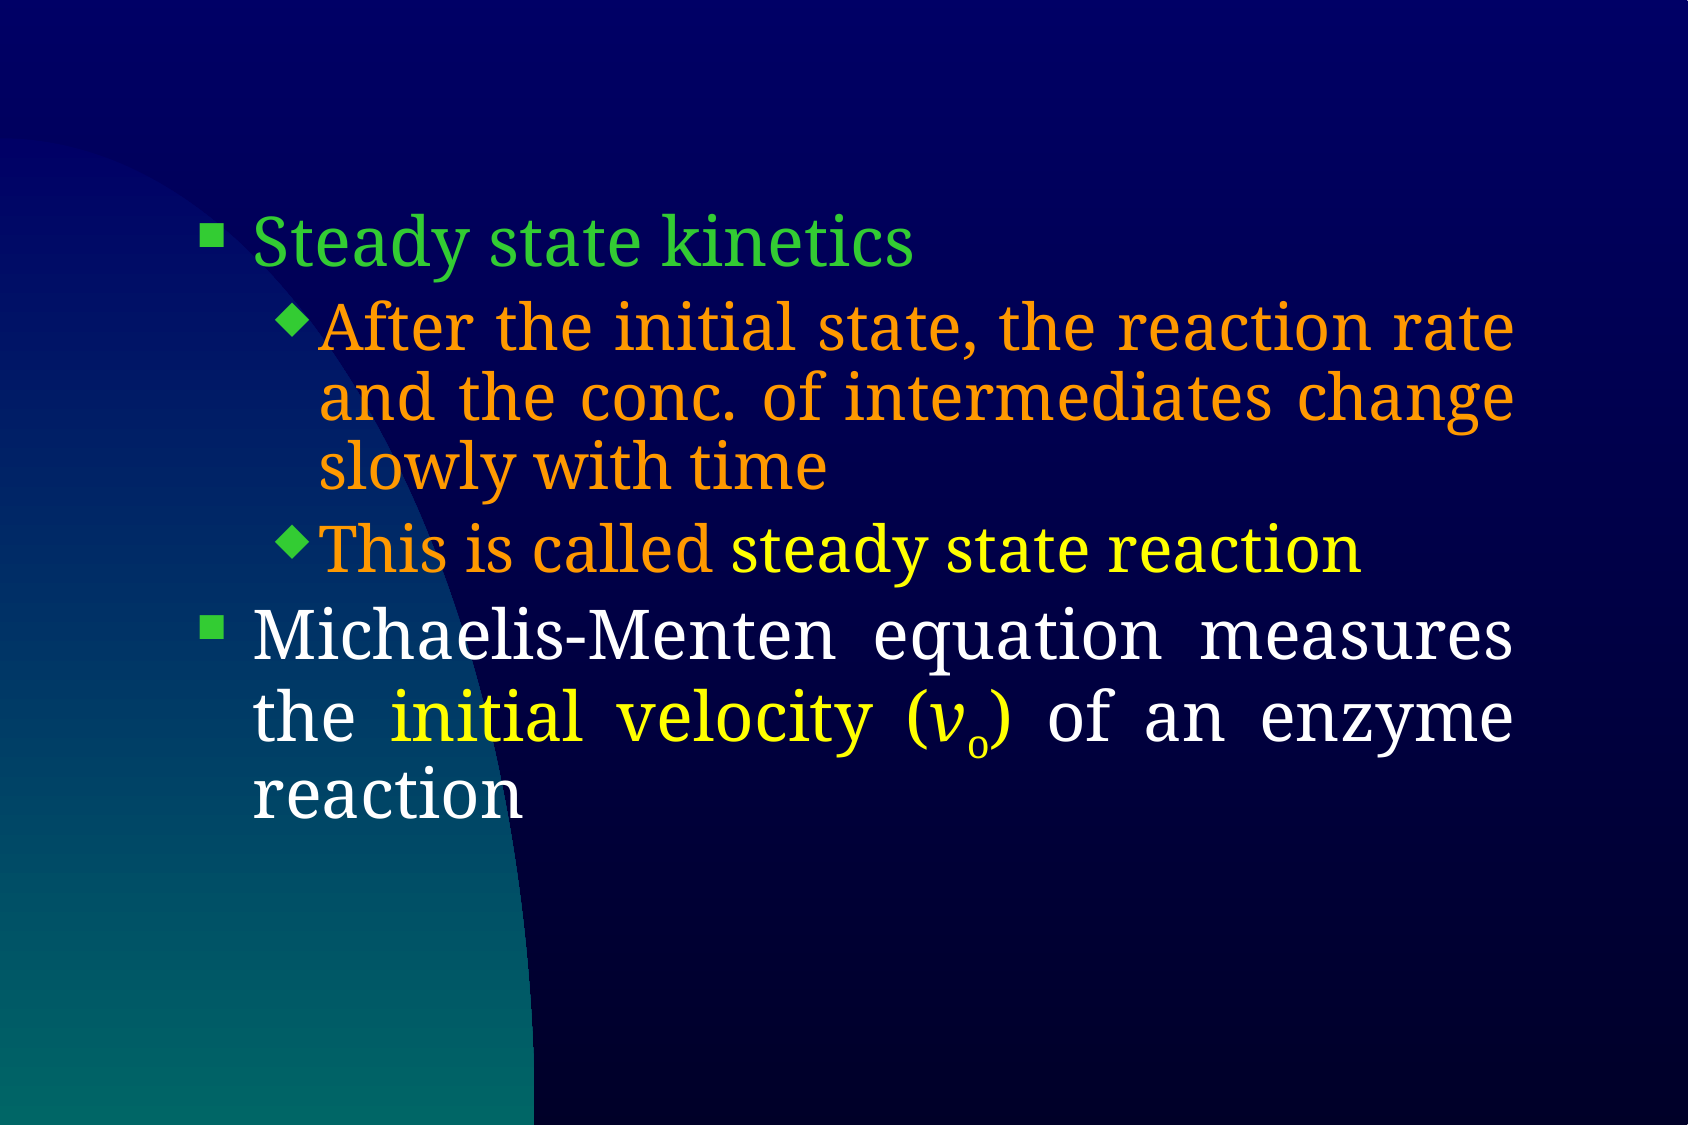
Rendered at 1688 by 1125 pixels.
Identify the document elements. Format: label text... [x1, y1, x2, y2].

picture [364, 781, 390, 818]
list Steady state kinetics After the initial state, the reaction rate and the conc. of intermediates change slowly with time This is called steady state reaction Michaelis-Menten equation measures the initial velocity (vo) of an enzyme reaction [181, 200, 1532, 725]
picture [396, 777, 416, 818]
picture [420, 782, 439, 817]
picture [482, 782, 502, 817]
picture [255, 782, 274, 817]
picture [325, 781, 356, 818]
picture [444, 781, 475, 818]
picture [289, 781, 318, 818]
picture [268, 781, 283, 790]
